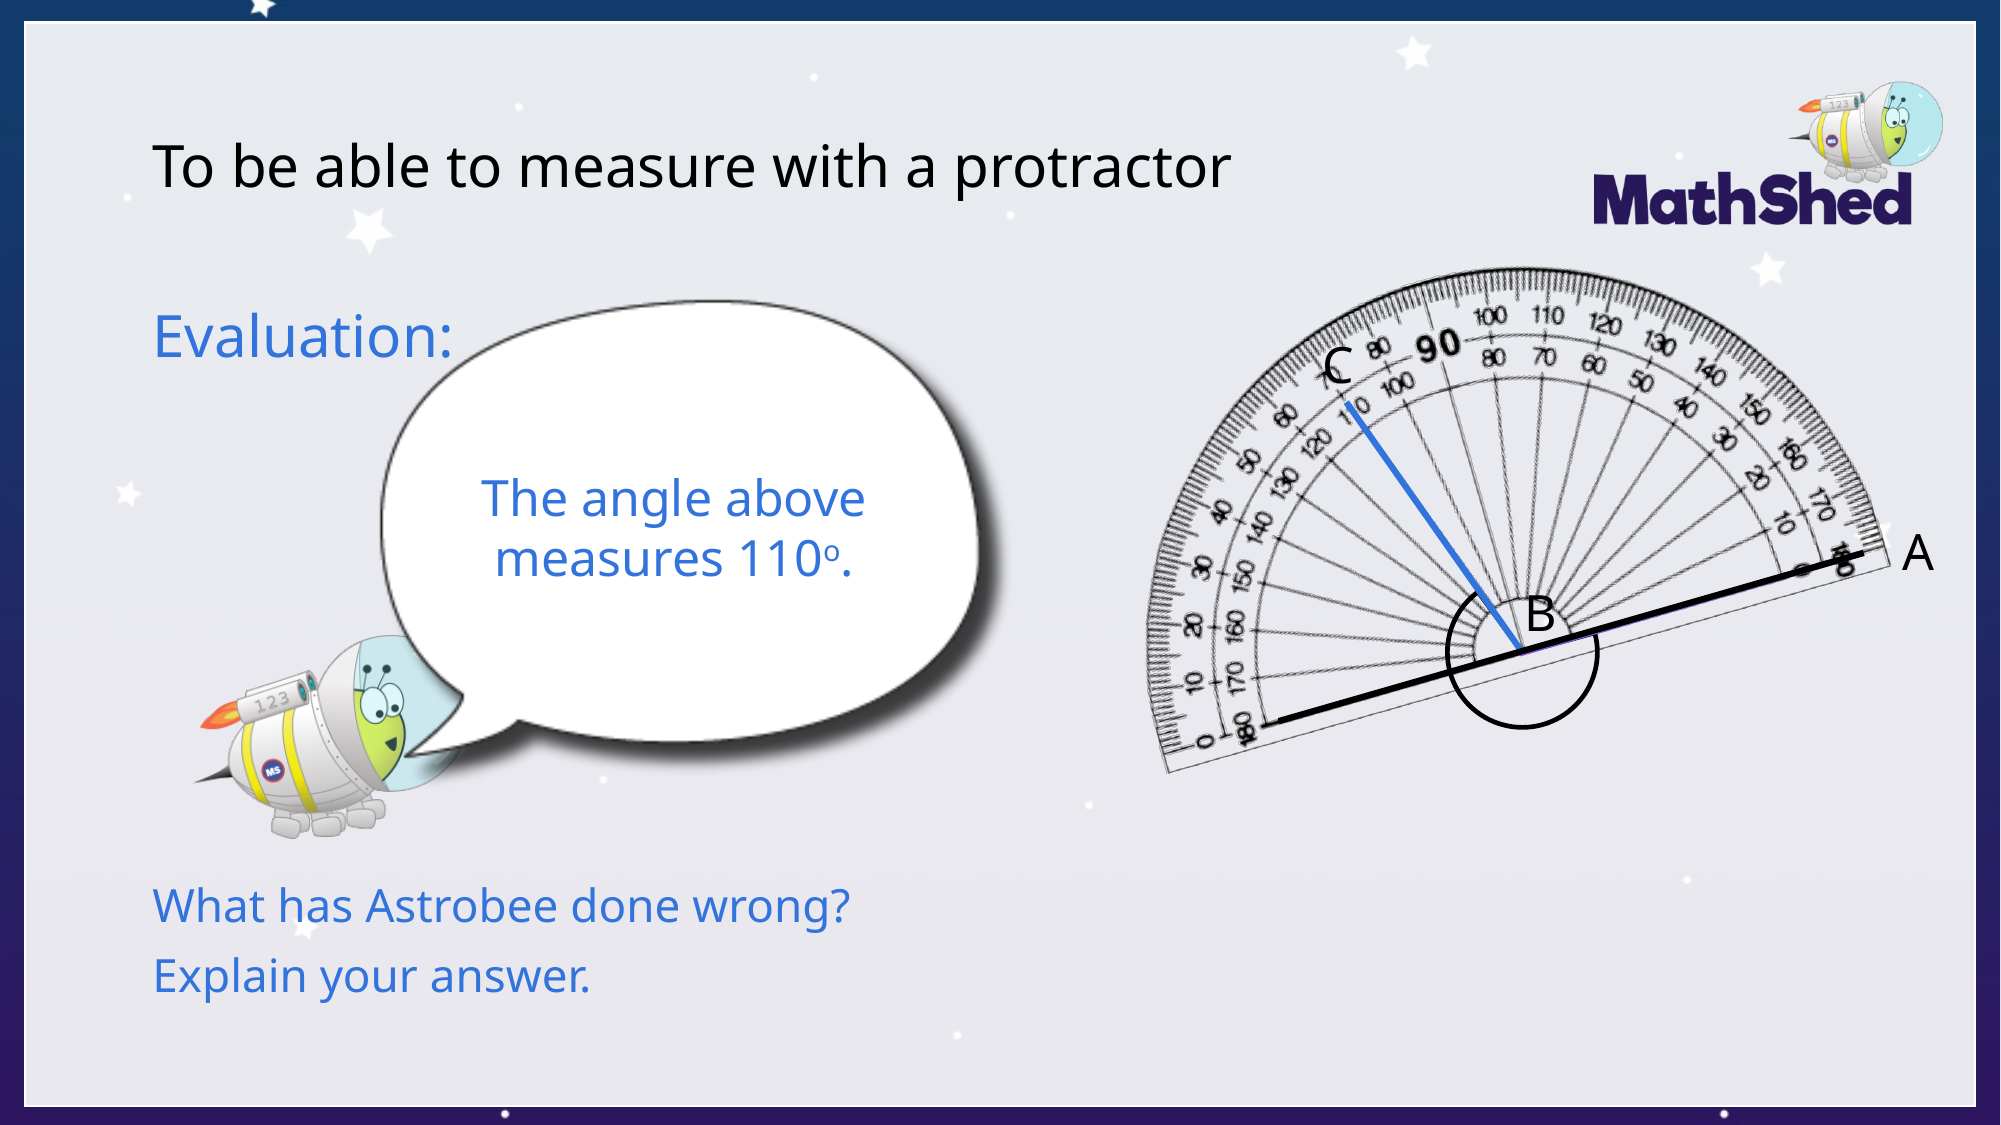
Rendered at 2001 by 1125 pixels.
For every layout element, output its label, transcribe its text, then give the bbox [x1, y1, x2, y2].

title To be able to measure with a protractor [137, 59, 1578, 278]
text_box A [1887, 513, 1950, 588]
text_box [1346, 402, 1522, 552]
text_box [1491, 722, 1553, 729]
list Evaluation: What has Astrobee done wrong? Explain your answer. [137, 299, 1863, 1014]
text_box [1278, 552, 1864, 722]
picture [0, 0, 2001, 1125]
